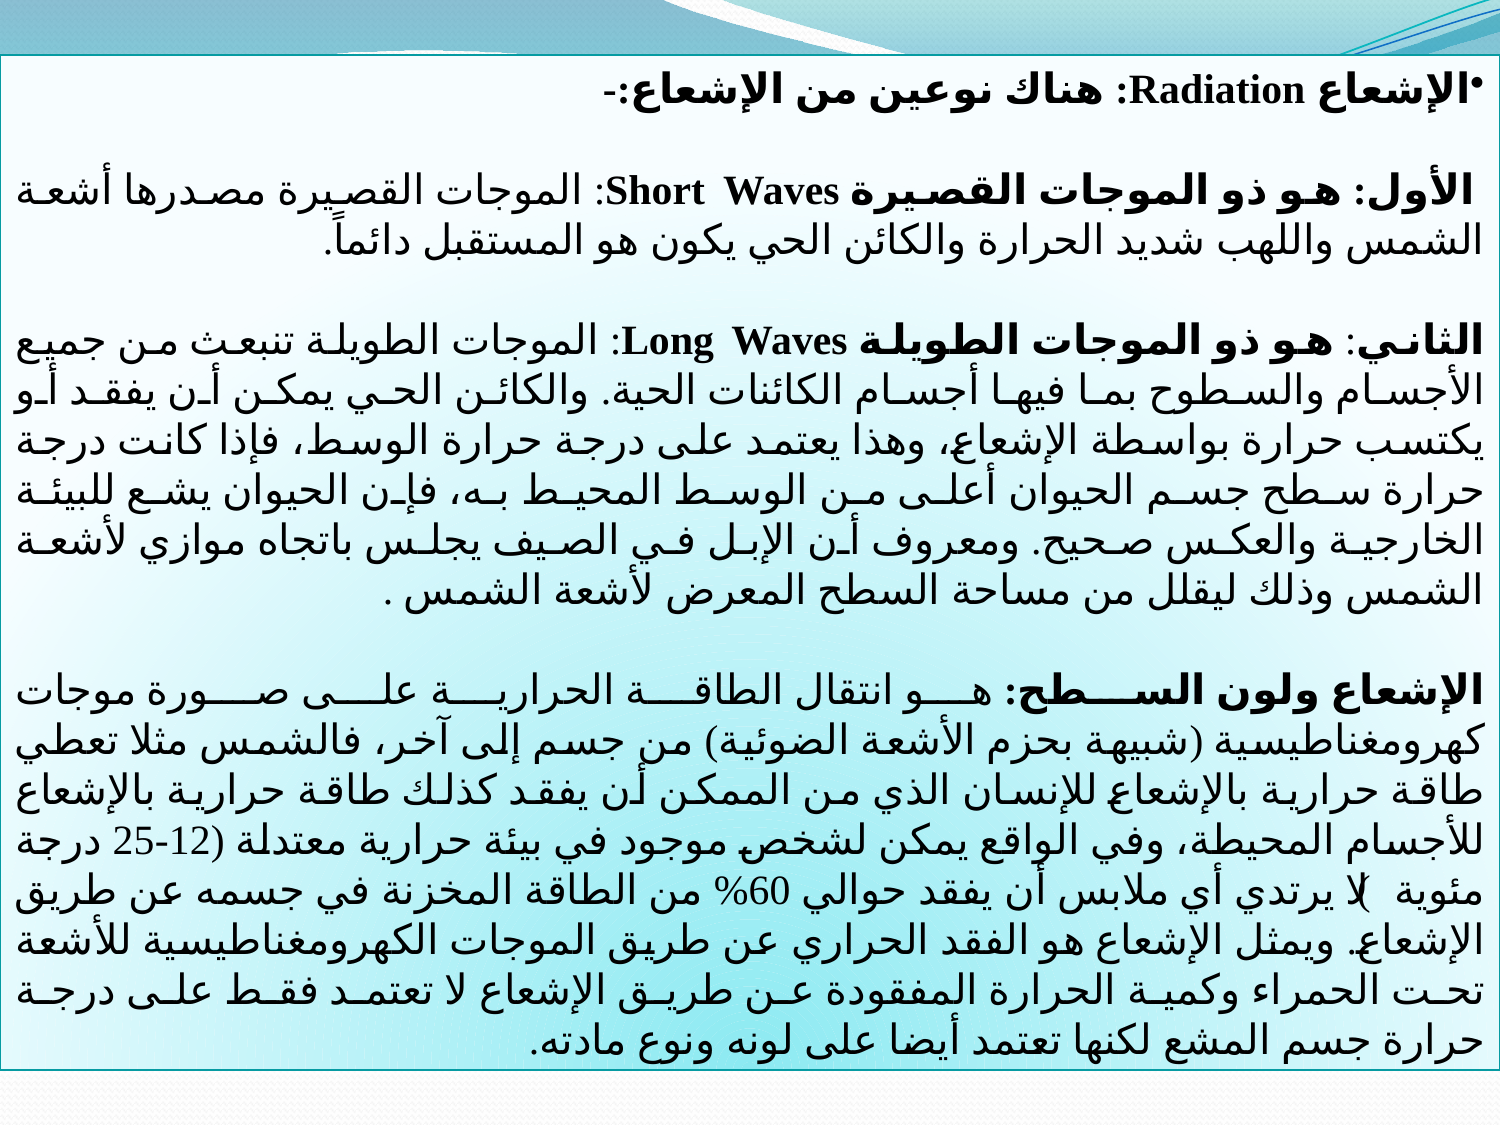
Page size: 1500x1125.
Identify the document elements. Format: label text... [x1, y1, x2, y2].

text_box الإشعاع Radiation: هناك نوعین من الإشعاع:- الأول: هو ذو الموجات القصیرة Short Waves: الموجات القصیرة مصدرها أشعة الشمس واللهب شدید الحرارة والكائن الحي یكون هو المستقبل دائماً. الثاني: هو ذو الموجات الطویلة Long Waves: الموجات الطویلة تنبعث من جمیع الأجسام والسطوح بما فیها أجسام الكائنات الحیة. والكائن الحي یمكن أن یفقد أو یكتسب حرارة بواسطة الإشعاع، وهذا یعتمد على درجة حرارة الوسط، فإذا كانت درجة حرارة سطح جسم الحیوان أعلى من الوسط المحیط به، فإن الحیوان یشع للبیئة الخارجیة والعكس صحیح. ومعروف أن الإبل في الصیف یجلس باتجاه موازي لأشعة الشمس وذلك لیقلل من مساحة السطح المعرض لأشعة الشمس . الإشعاع ولون السطح: هو انتقال الطاقة الحرارية على صورة موجات كهرومغناطيسية (شبيهة بحزم الأشعة الضوئية) من جسم إلى آخر، فالشمس مثلا تعطي طاقة حرارية بالإشعاع للإنسان الذي من الممكن أن يفقد كذلك طاقة حرارية بالإشعاع للأجسام المحيطة، وفي الواقع يمكن لشخص موجود في بيئة حرارية معتدلة (12-25 درجة مئوية) لا يرتدي أي ملابس أن يفقد حوالي 60% من الطاقة المخزنة في جسمه عن طريق الإشعاع. ويمثل الإشعاع هو الفقد الحراري عن طريق الموجات الكهرومغناطيسية للأشعة تحت الحمراء وكمية الحرارة المفقودة عن طريق الإشعاع لا تعتمد فقط على درجة حرارة جسم المشع لكنها تعتمد أيضا على لونه ونوع مادته. [0, 54, 1500, 1071]
